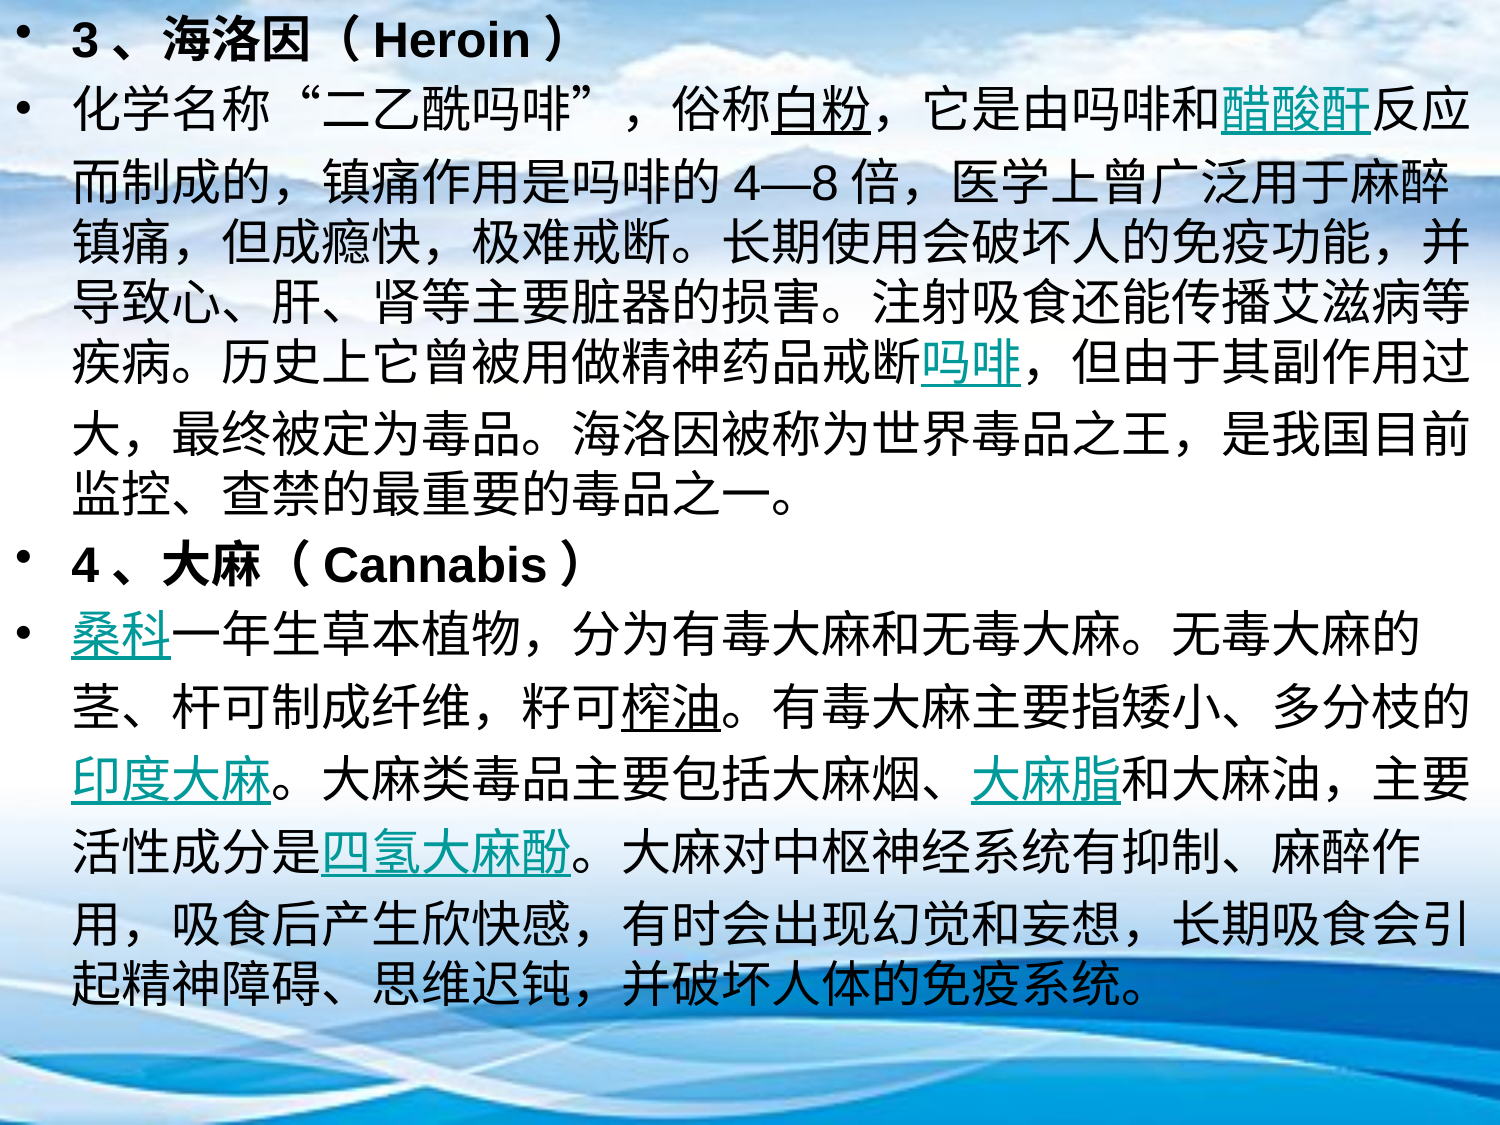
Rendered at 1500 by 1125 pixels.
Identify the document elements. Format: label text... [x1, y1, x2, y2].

list 3、海洛因（Heroin） 化学名称“二乙酰吗啡”，俗称白粉，它是由吗啡和醋酸酐反应而制成的，镇痛作用是吗啡的4—8倍，医学上曾广泛用于麻醉镇痛，但成瘾快，极难戒断。长期使用会破坏人的免疫功能，并导致心、肝、肾等主要脏器的损害。注射吸食还能传播艾滋病等疾病。历史上它曾被用做精神药品戒断吗啡，但由于其副作用过大，最终被定为毒品。海洛因被称为世界毒品之王，是我国目前监控、查禁的最重要的毒品之一。 4、大麻（Cannabis） 桑科一年生草本植物，分为有毒大麻和无毒大麻。无毒大麻的茎、杆可制成纤维，籽可榨油。有毒大麻主要指矮小、多分枝的印度大麻。大麻类毒品主要包括大麻烟、大麻脂和大麻油，主要活性成分是四氢大麻酚。大麻对中枢神经系统有抑制、麻醉作用，吸食后产生欣快感，有时会出现幻觉和妄想，长期吸食会引起精神障碍、思维迟钝，并破坏人体的免疫系统。 [0, 0, 1500, 1125]
